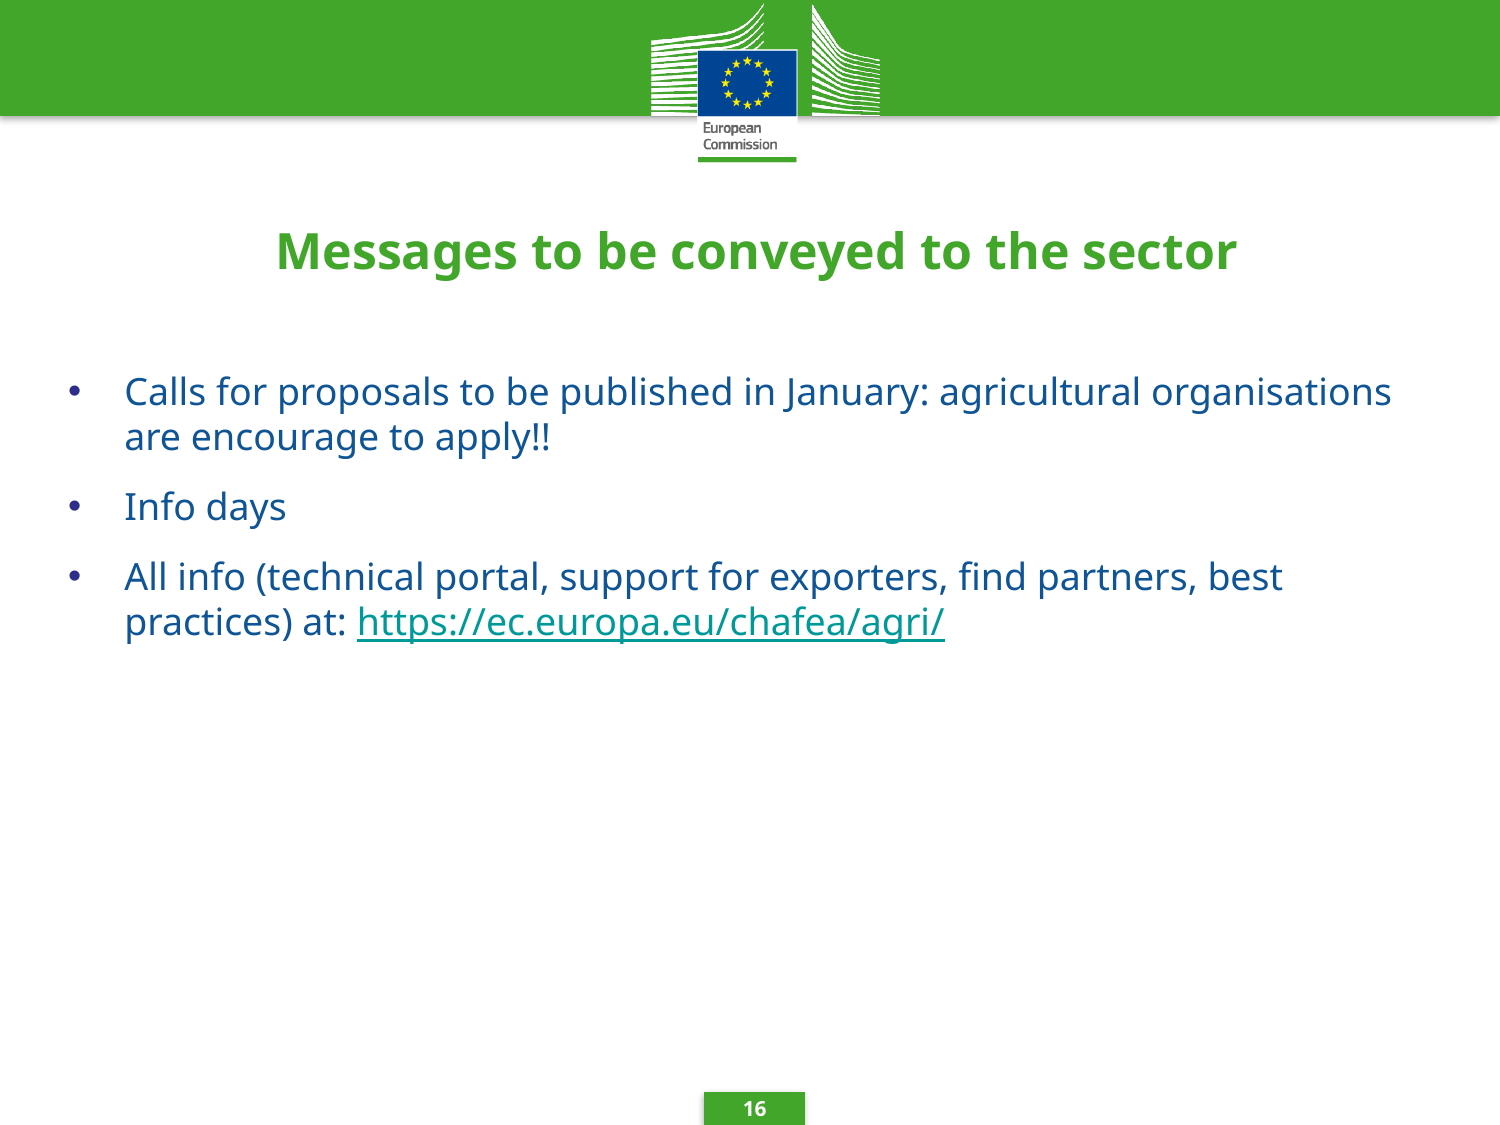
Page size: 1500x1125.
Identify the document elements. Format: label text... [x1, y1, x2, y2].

list Calls for proposals to be published in January: agricultural organisations are encourage to apply!! Info days All info (technical portal, support for exporters, find partners, best practices) at: https://ec.europa.eu/chafea/agri/ [53, 290, 1461, 1083]
slide_number 16 [703, 1088, 807, 1125]
title Messages to be conveyed to the sector [53, 208, 1462, 291]
picture [614, 3, 880, 208]
